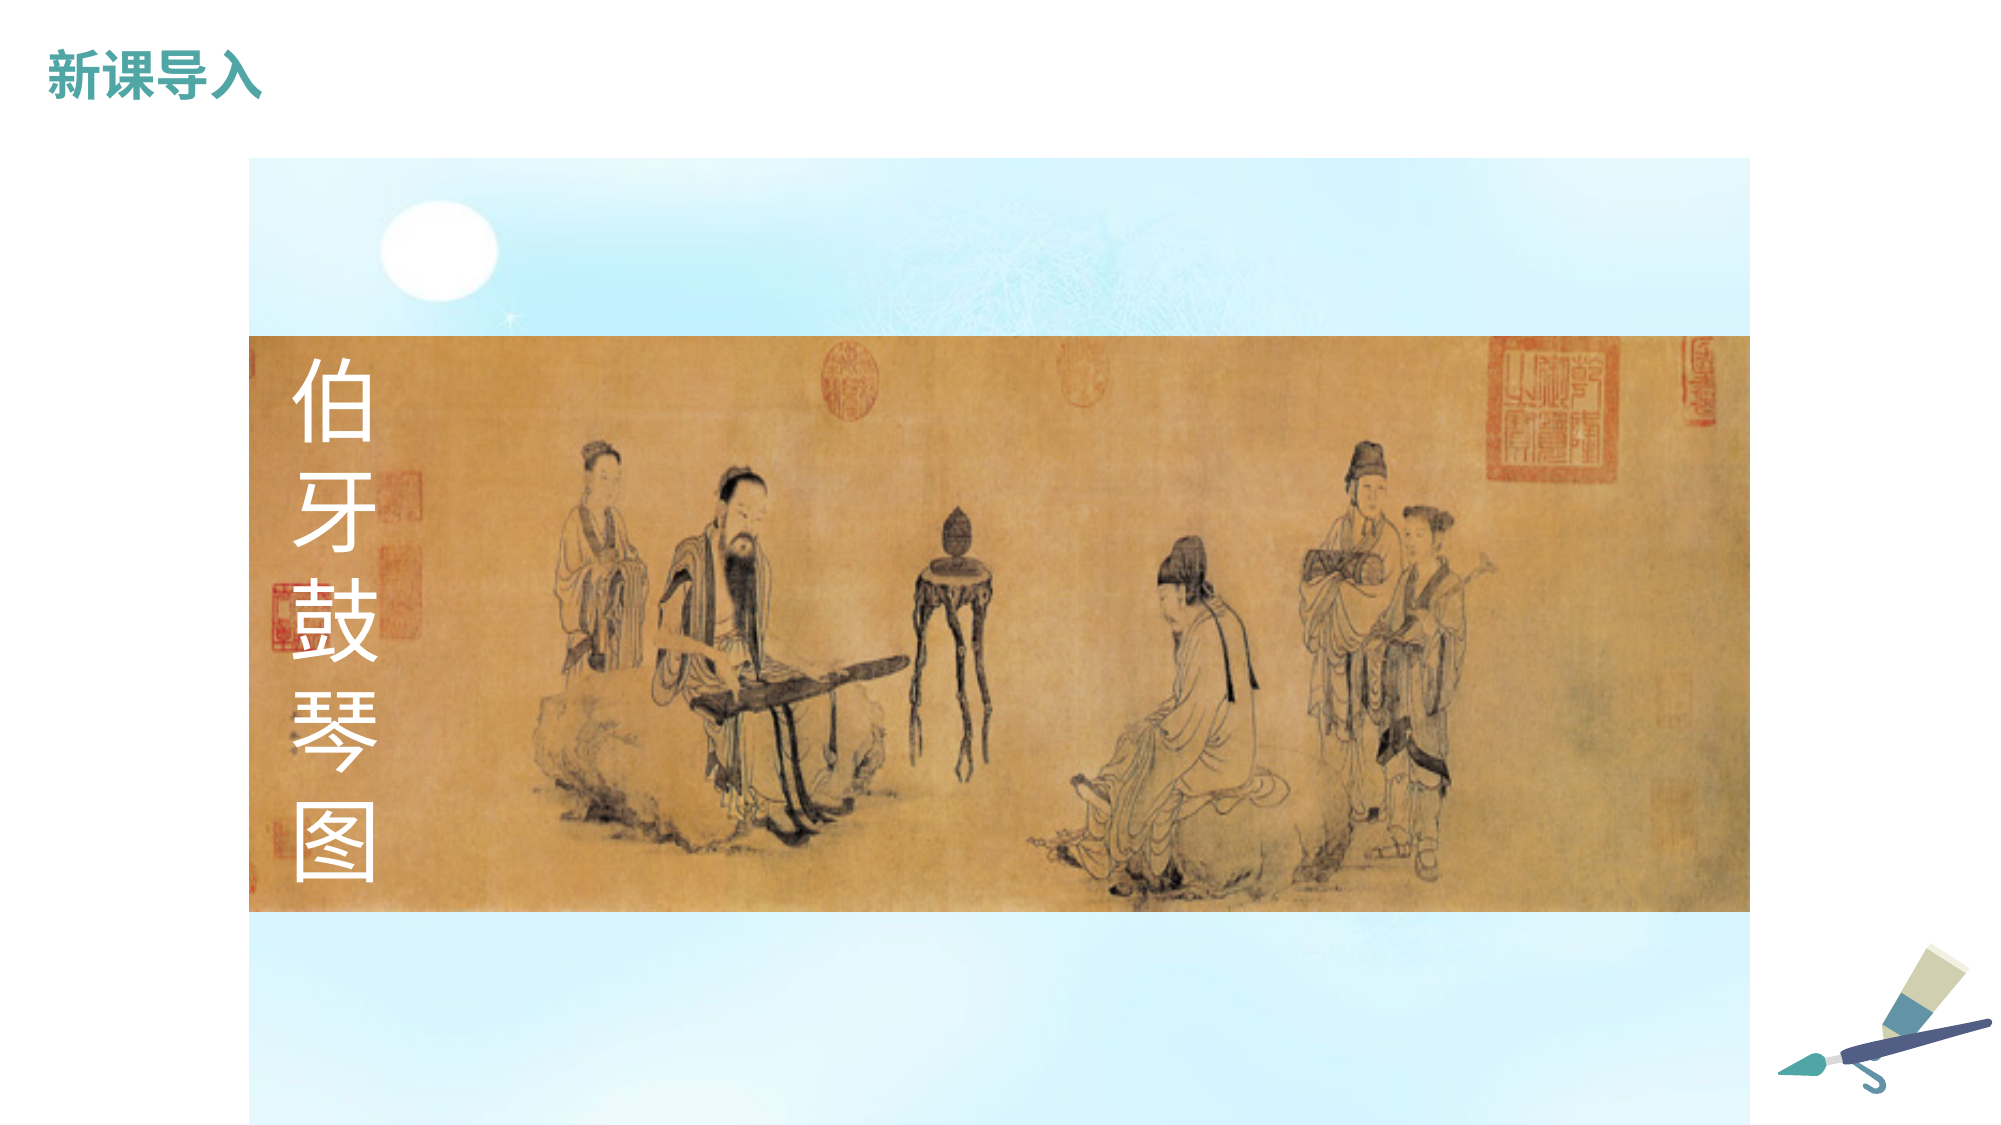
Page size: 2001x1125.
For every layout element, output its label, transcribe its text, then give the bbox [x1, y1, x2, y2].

picture [249, 158, 1750, 1125]
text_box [1811, 945, 1974, 1125]
text_box 新课导入 [32, 33, 347, 114]
